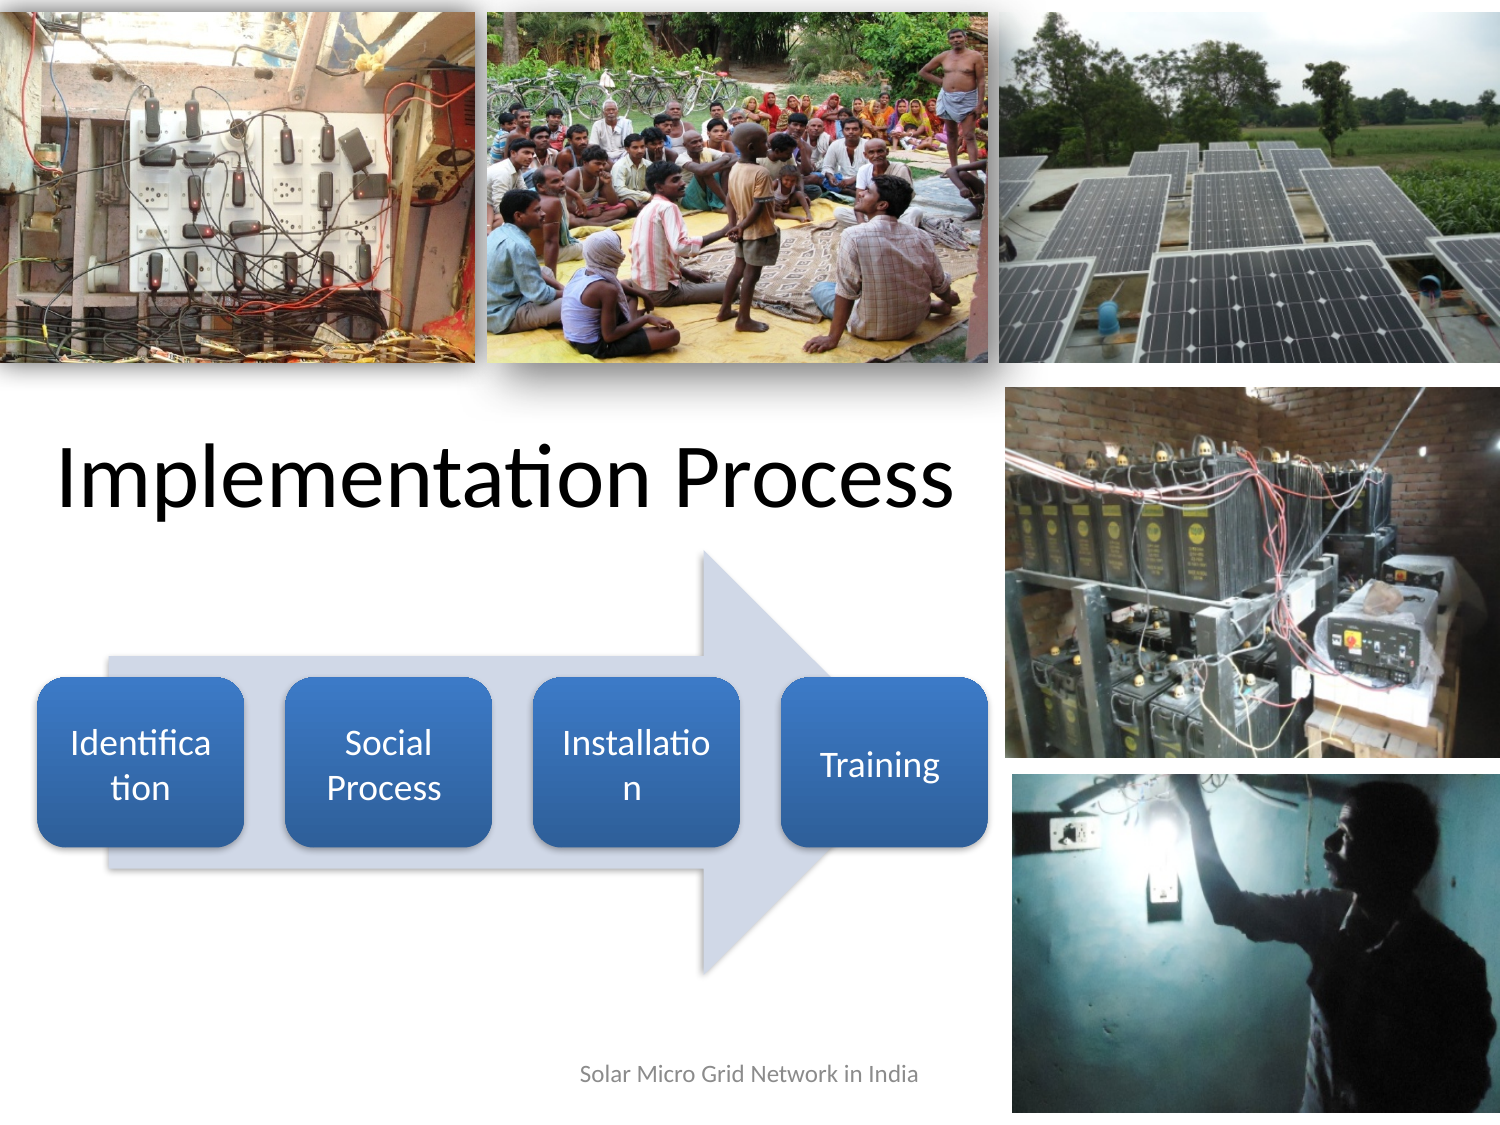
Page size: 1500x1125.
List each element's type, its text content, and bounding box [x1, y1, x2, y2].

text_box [37, 549, 988, 976]
picture [999, 12, 1500, 363]
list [487, 12, 988, 363]
text_box Implementation Process [0, 382, 1000, 592]
picture [1005, 387, 1500, 759]
footer Solar Micro Grid Network in India [512, 1042, 988, 1103]
picture [1012, 774, 1500, 1113]
picture [0, 12, 476, 363]
